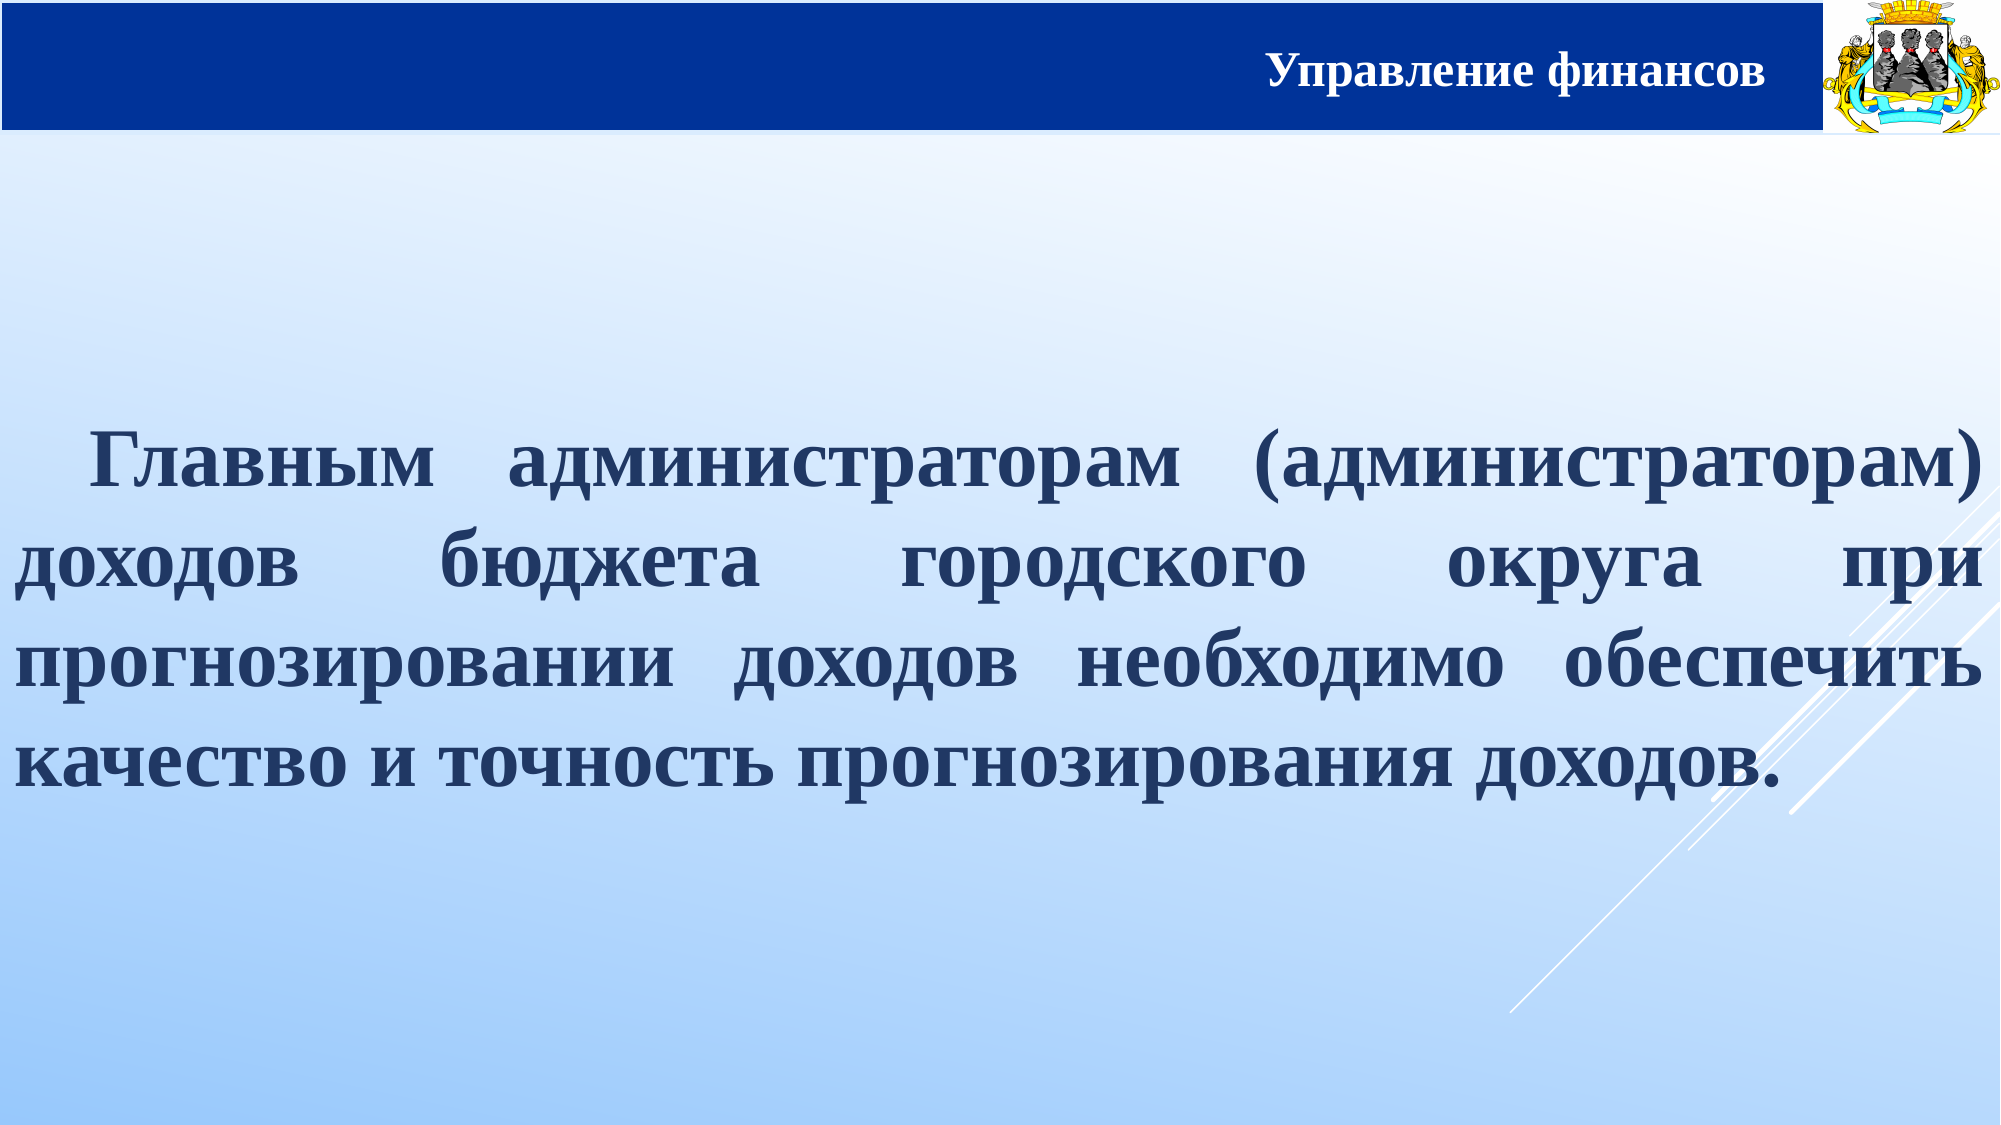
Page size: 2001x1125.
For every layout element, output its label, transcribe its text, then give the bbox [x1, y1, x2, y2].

text_box Главным администраторам (администраторам) доходов бюджета городского округа при прогнозировании доходов необходимо обеспечить качество и точность прогнозирования доходов. [0, 132, 2000, 811]
text_box Управление финансов [0, 0, 1823, 132]
picture [1823, 0, 2000, 134]
